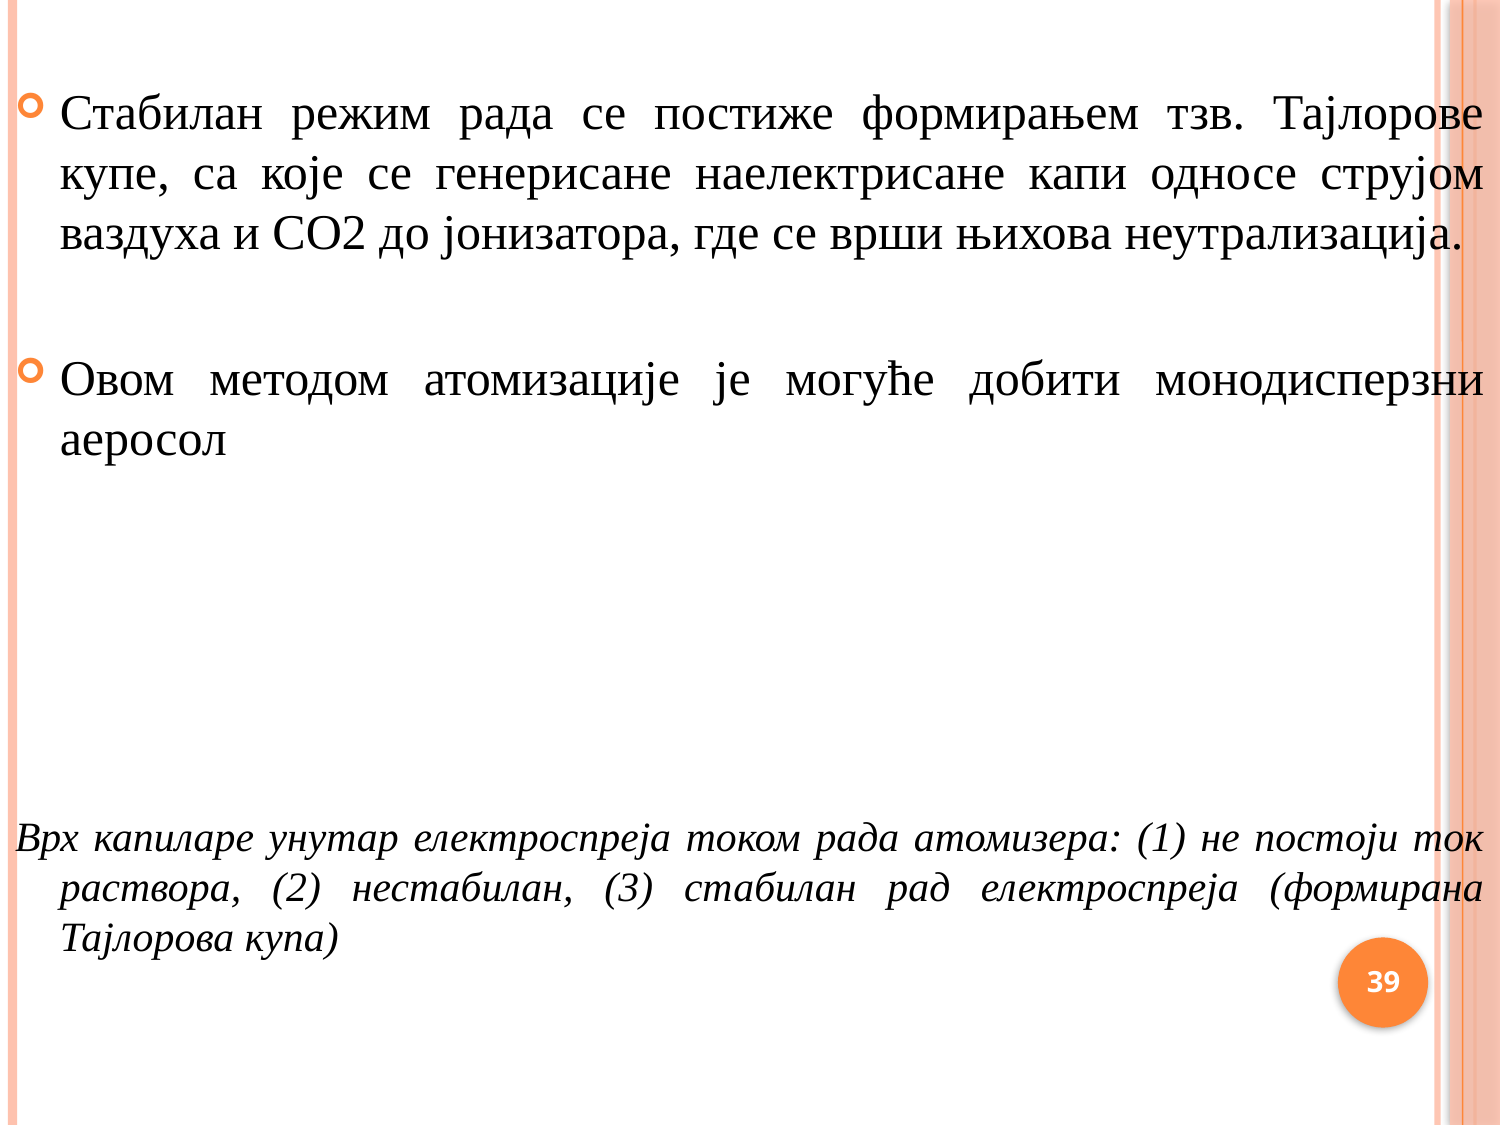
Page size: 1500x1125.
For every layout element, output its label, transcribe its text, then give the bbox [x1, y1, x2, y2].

slide_number 39 [1333, 940, 1434, 1026]
list Стабилан режим рада се постиже формирањем тзв. Тајлорове купе, са које се генерисане наелектрисане капи односе струјом ваздуха и CO2 до јонизатора, где се врши њихова неутрализација. Овом методом атомизације је могуће добити монодисперзни аеросол Врх капиларе унутар електроспреја током рада атомизера: (1) не постоји ток раствора, (2) нестабилан, (3) стабилан рад електроспреја (формирана Тајлорова купа) [0, 0, 1500, 1125]
